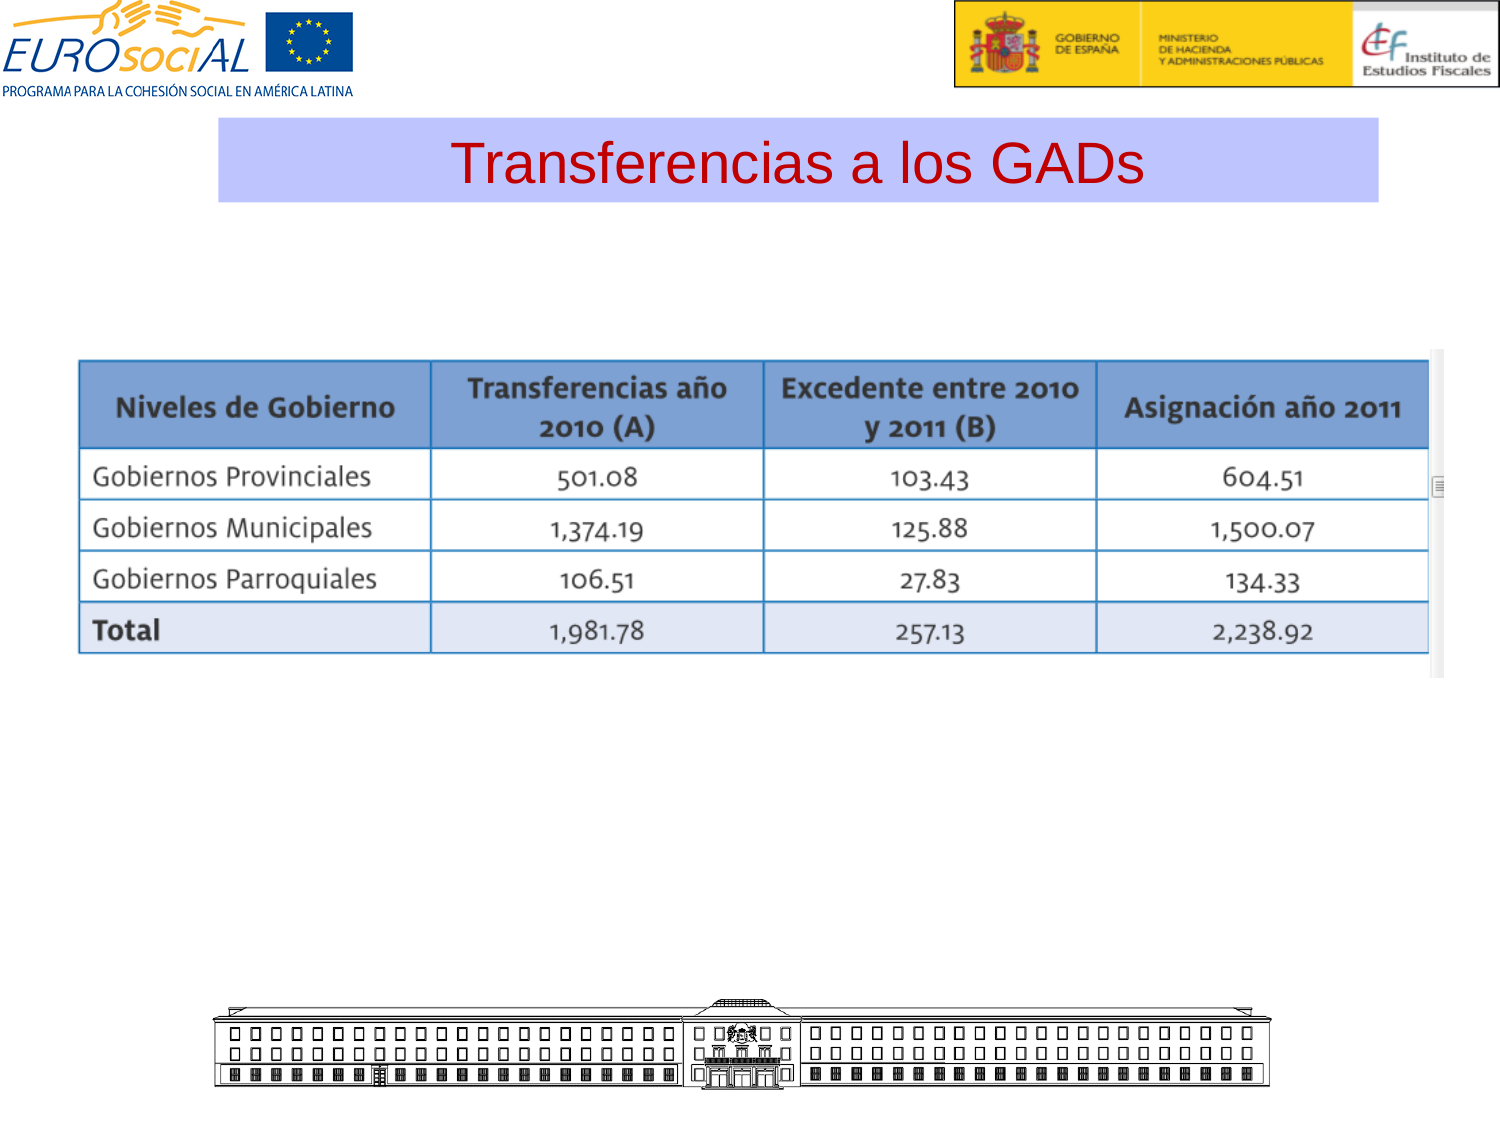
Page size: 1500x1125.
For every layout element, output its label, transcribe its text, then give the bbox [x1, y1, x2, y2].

picture [64, 349, 1444, 679]
picture [212, 999, 1272, 1090]
text_box Transferencias a los GADs [218, 117, 1379, 203]
picture [0, 0, 354, 97]
picture [954, 0, 1500, 89]
